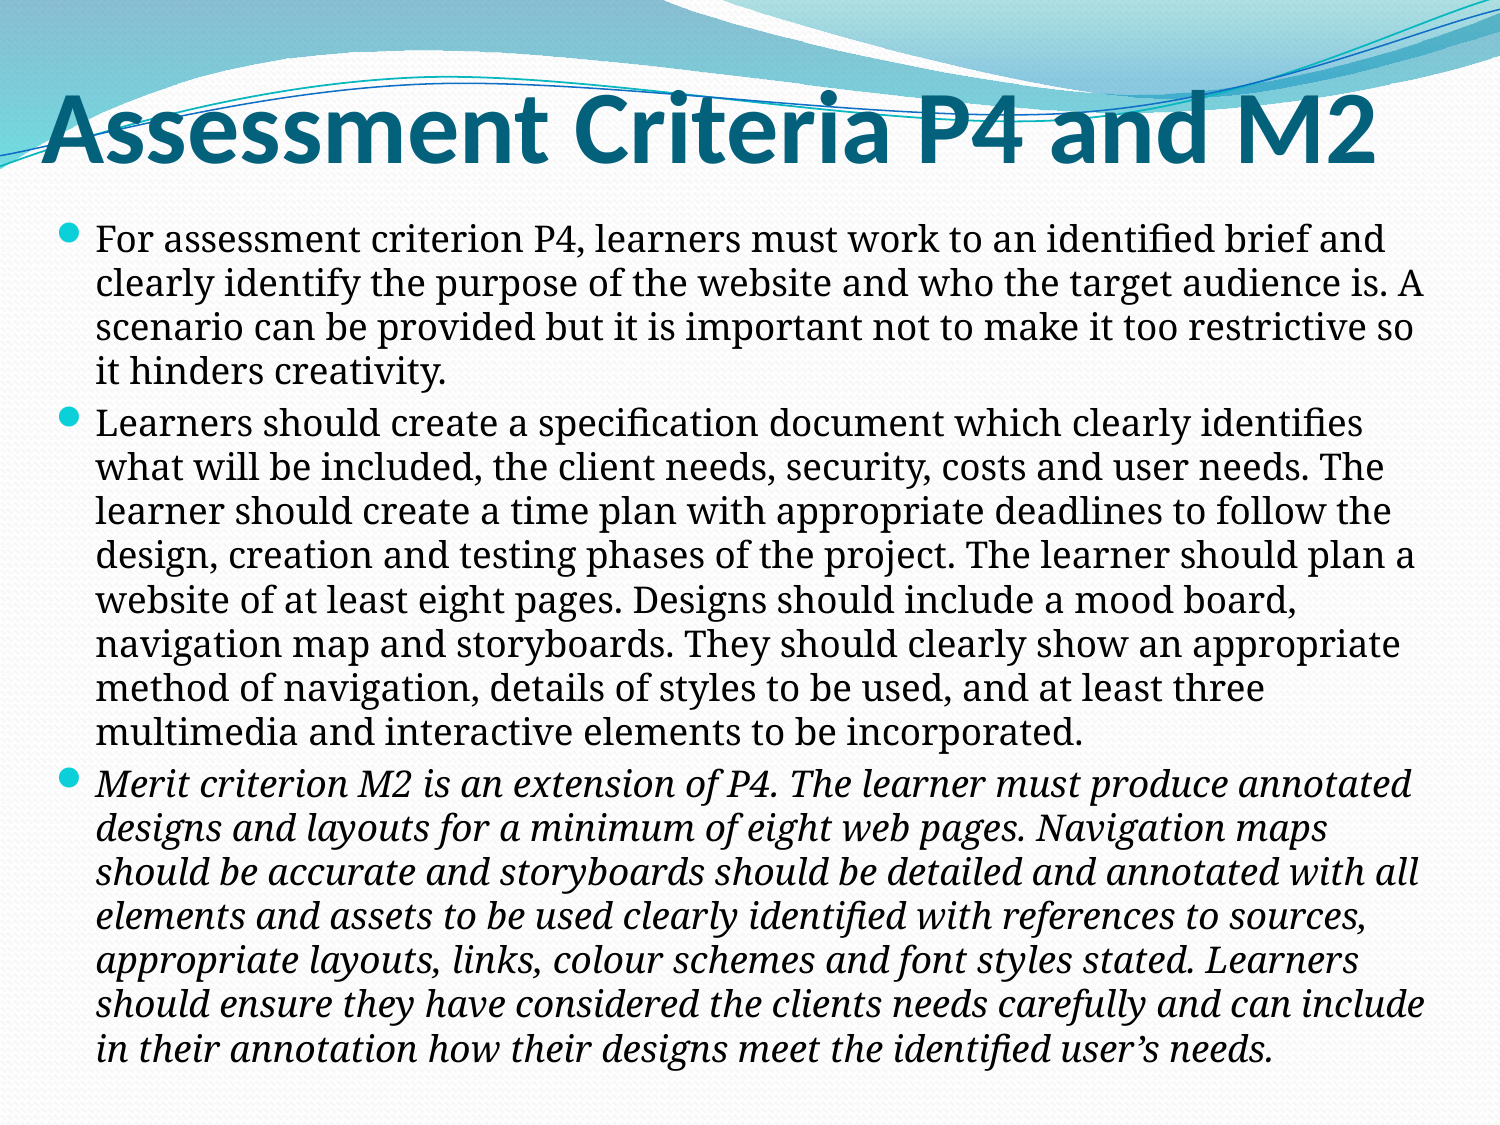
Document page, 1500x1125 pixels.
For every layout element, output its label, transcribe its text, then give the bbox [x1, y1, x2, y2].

title Assessment Criteria P4 and M2 [41, 30, 1459, 185]
list For assessment criterion P4, learners must work to an identified brief and clearly identify the purpose of the website and who the target audience is. A scenario can be provided but it is important not to make it too restrictive so it hinders creativity. Learners should create a specification document which clearly identifies what will be included, the client needs, security, costs and user needs. The learner should create a time plan with appropriate deadlines to follow the design, creation and testing phases of the project. The learner should plan a website of at least eight pages. Designs should include a mood board, navigation map and storyboards. They should clearly show an appropriate method of navigation, details of styles to be used, and at least three multimedia and interactive elements to be incorporated. Merit criterion M2 is an extension of P4. The learner must produce annotated designs and layouts for a minimum of eight web pages. Navigation maps should be accurate and storyboards should be detailed and annotated with all elements and assets to be used clearly identified with references to sources, appropriate layouts, links, colour schemes and font styles stated. Learners should ensure they have considered the clients needs carefully and can include in their annotation how their designs meet the identified user’s needs. [41, 208, 1459, 1083]
